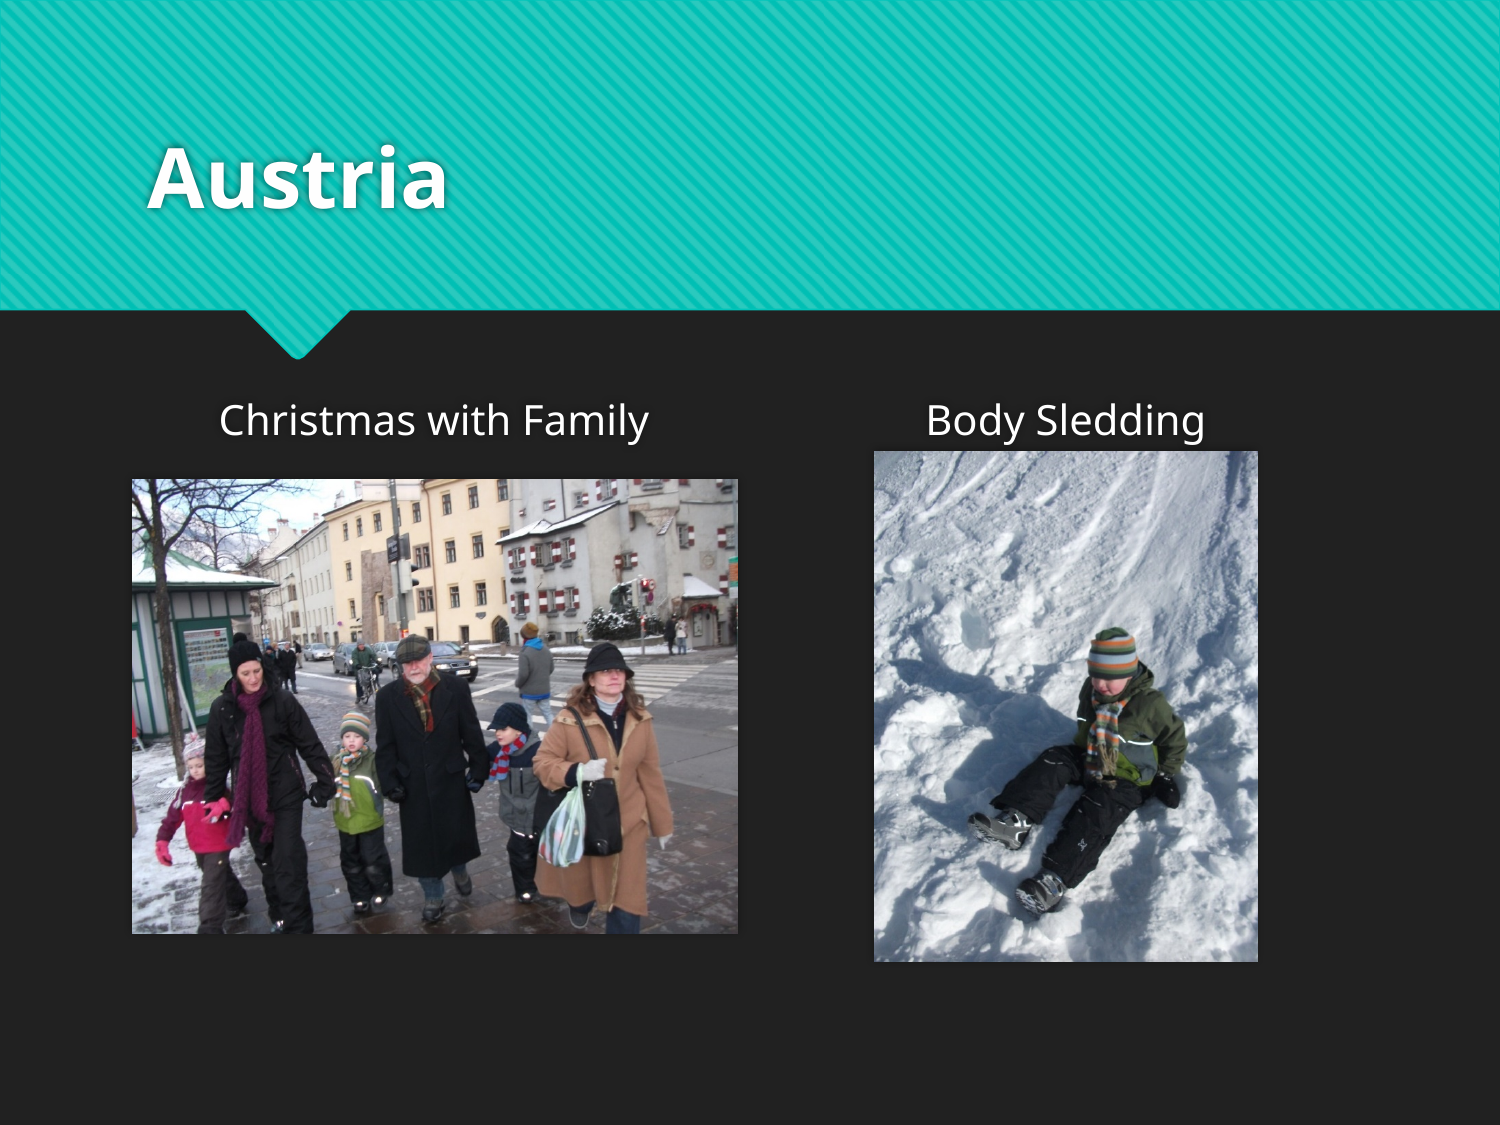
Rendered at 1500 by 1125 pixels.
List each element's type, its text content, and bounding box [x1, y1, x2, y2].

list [132, 479, 738, 934]
list Christmas with Family [132, 356, 735, 452]
title Austria [132, 73, 1368, 233]
list Body Sledding [765, 356, 1368, 452]
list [874, 451, 1258, 962]
